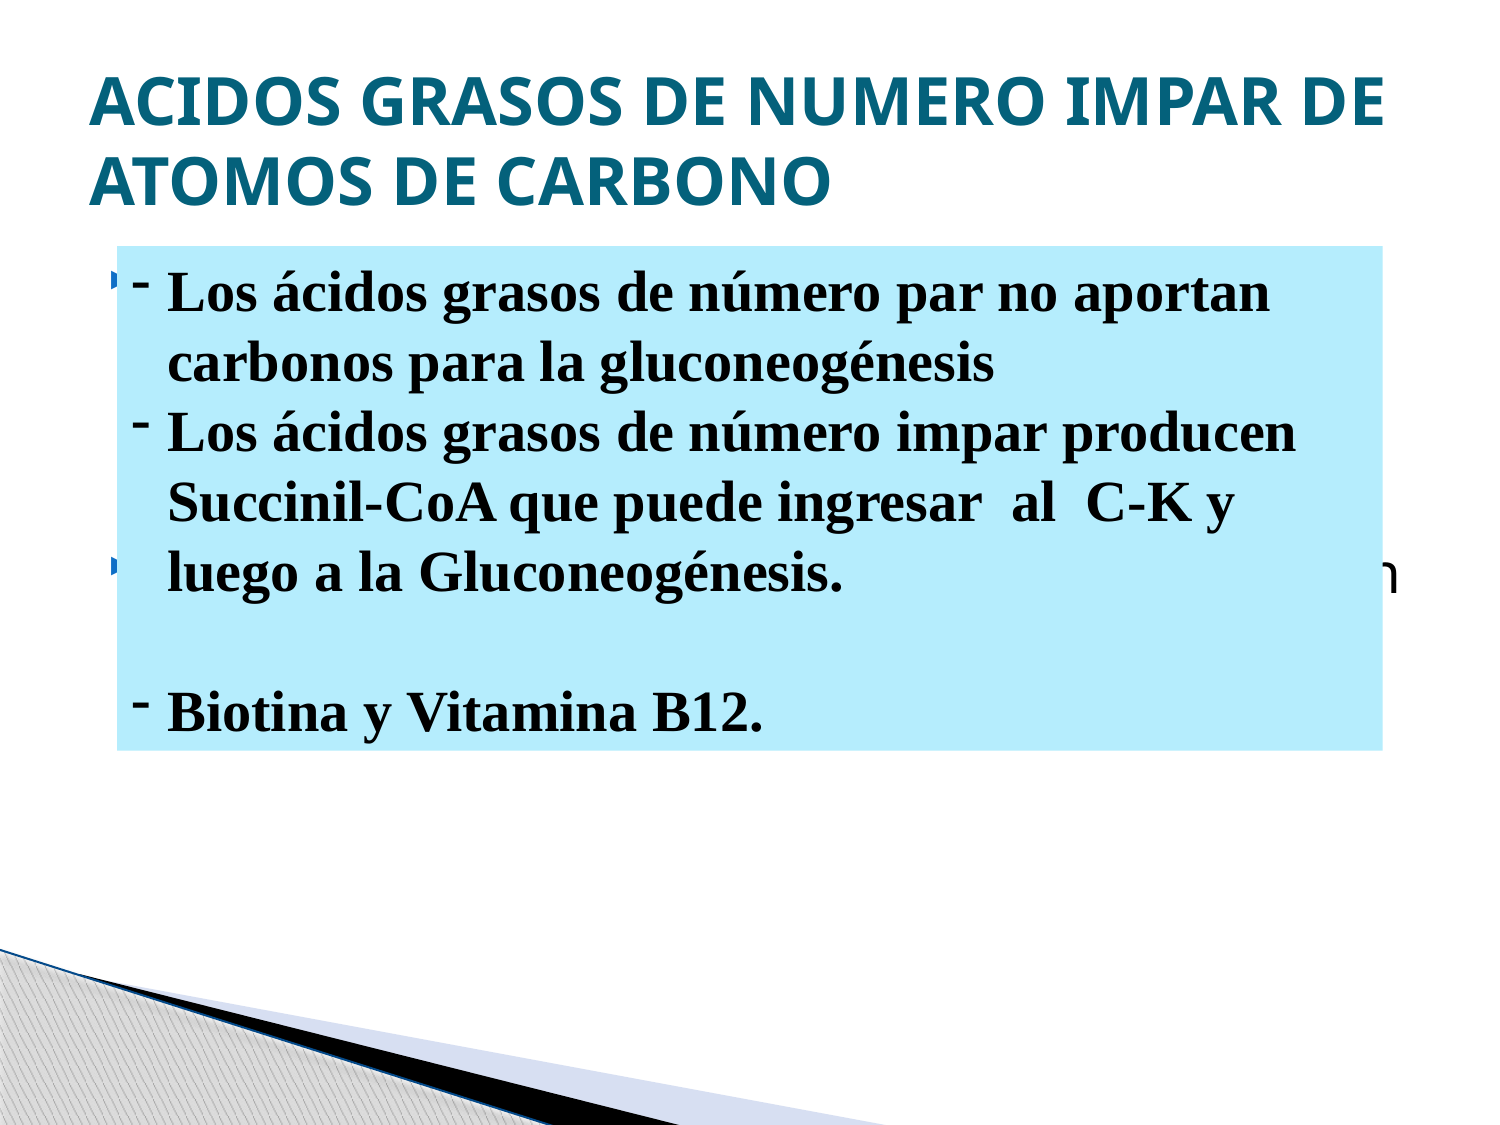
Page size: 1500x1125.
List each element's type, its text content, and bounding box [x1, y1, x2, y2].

list Que beneficios tiene la utilización de ácidos grasos de número impar frente a los de número par de átomos de carbonos. Que vitaminas son necesarias para que puedan degradarse los últimos tres carbonos. [74, 242, 1426, 986]
text_box Los ácidos grasos de número par no aportan carbonos para la gluconeogénesis Los ácidos grasos de número impar producen Succinil-CoA que puede ingresar al C-K y luego a la Gluconeogénesis. Biotina y Vitamina B12. [117, 246, 1383, 751]
title ACIDOS GRASOS DE NUMERO IMPAR DE ATOMOS DE CARBONO [75, 45, 1425, 233]
